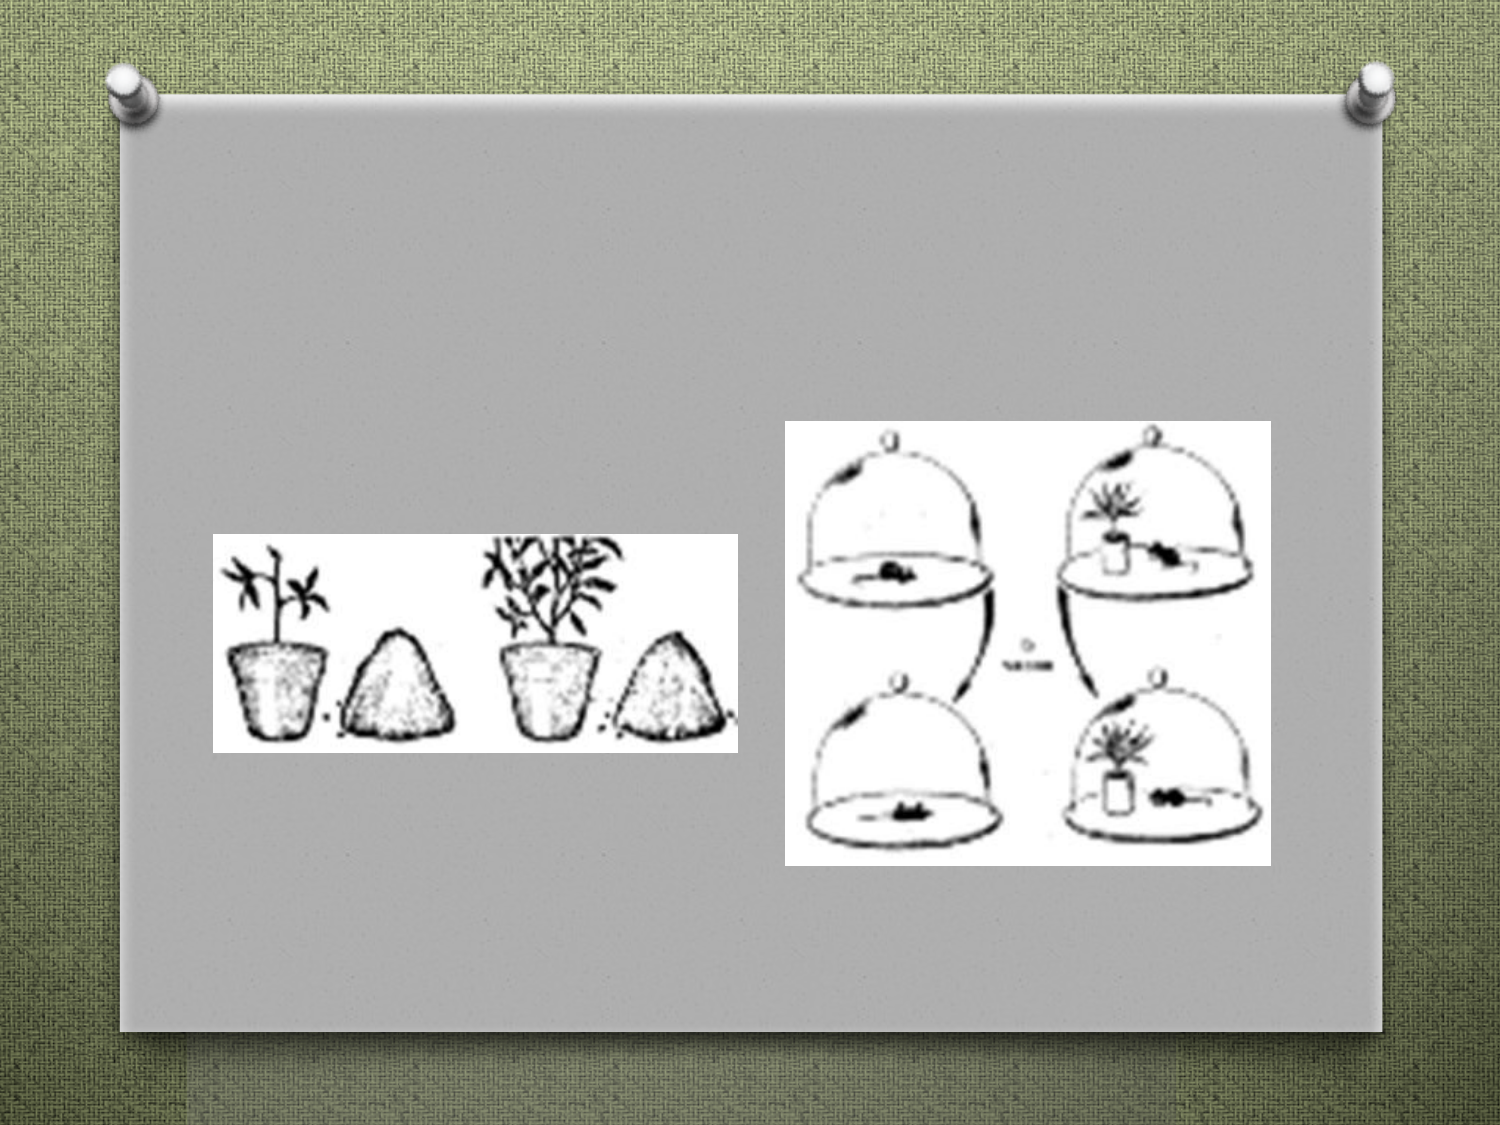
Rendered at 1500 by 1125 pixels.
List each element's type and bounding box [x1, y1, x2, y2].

list [212, 534, 739, 753]
list [784, 421, 1271, 866]
picture [1318, 35, 1438, 156]
picture [74, 31, 198, 153]
